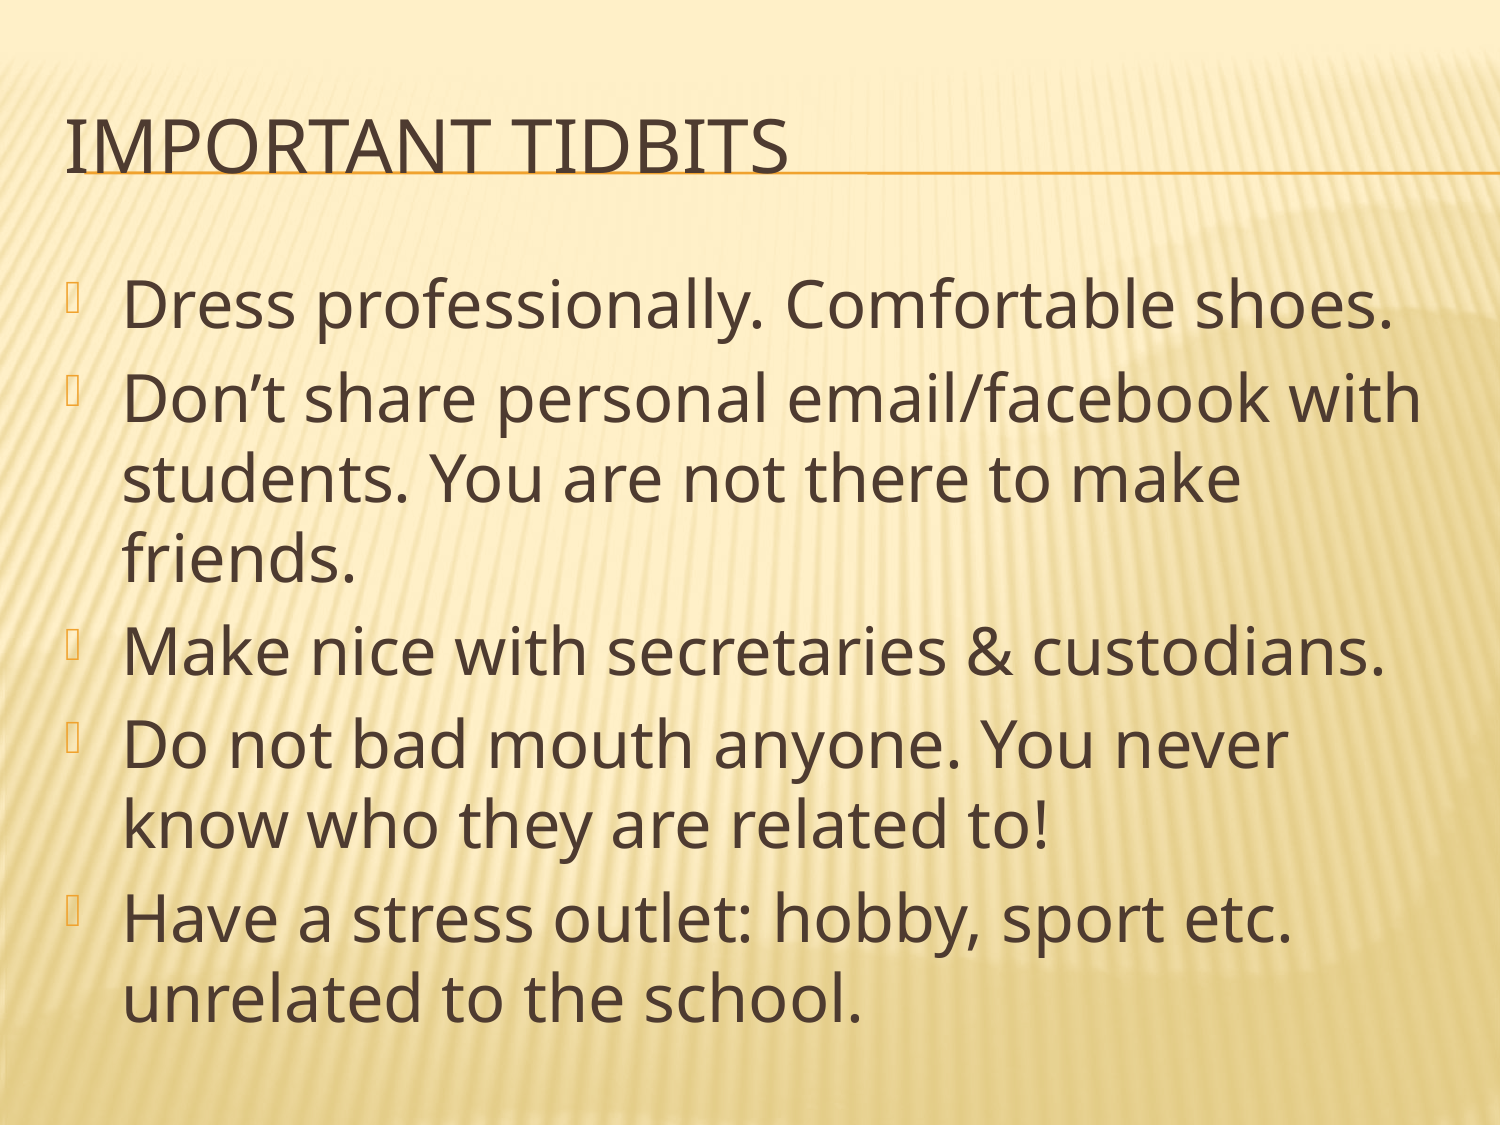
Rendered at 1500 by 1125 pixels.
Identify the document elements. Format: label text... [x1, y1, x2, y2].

list Dress professionally. Comfortable shoes. Don’t share personal email/facebook with students. You are not there to make friends. Make nice with secretaries & custodians. Do not bad mouth anyone. You never know who they are related to! Have a stress outlet: hobby, sport etc. unrelated to the school. [50, 254, 1475, 998]
title Important tidbits [50, 75, 1475, 213]
